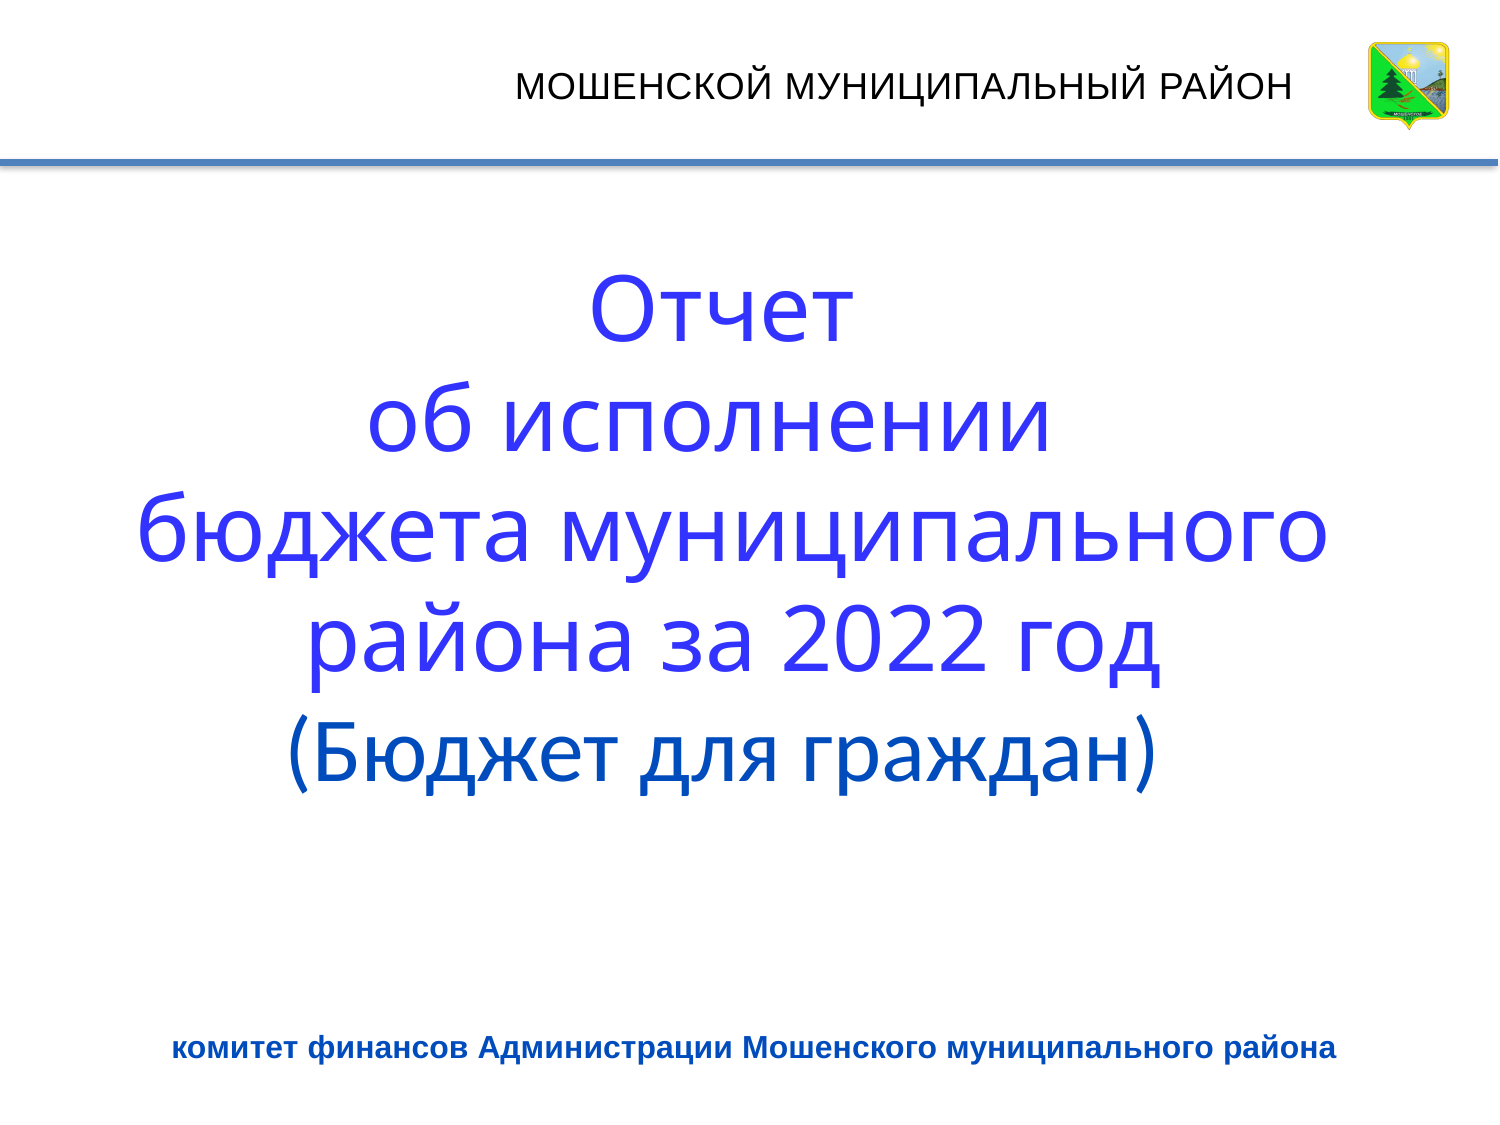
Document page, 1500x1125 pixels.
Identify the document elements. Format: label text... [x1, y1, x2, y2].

text_box МОШЕНСКОЙ МУНИЦИПАЛЬНЫЙ РАЙОН [499, 55, 1338, 115]
picture [1366, 39, 1451, 132]
text_box Отчет об исполнении бюджета муниципального района за 2022 год (Бюджет для граждан) [58, 374, 1409, 675]
text_box комитет финансов Администрации Мошенского муниципального района [58, 1019, 1450, 1096]
